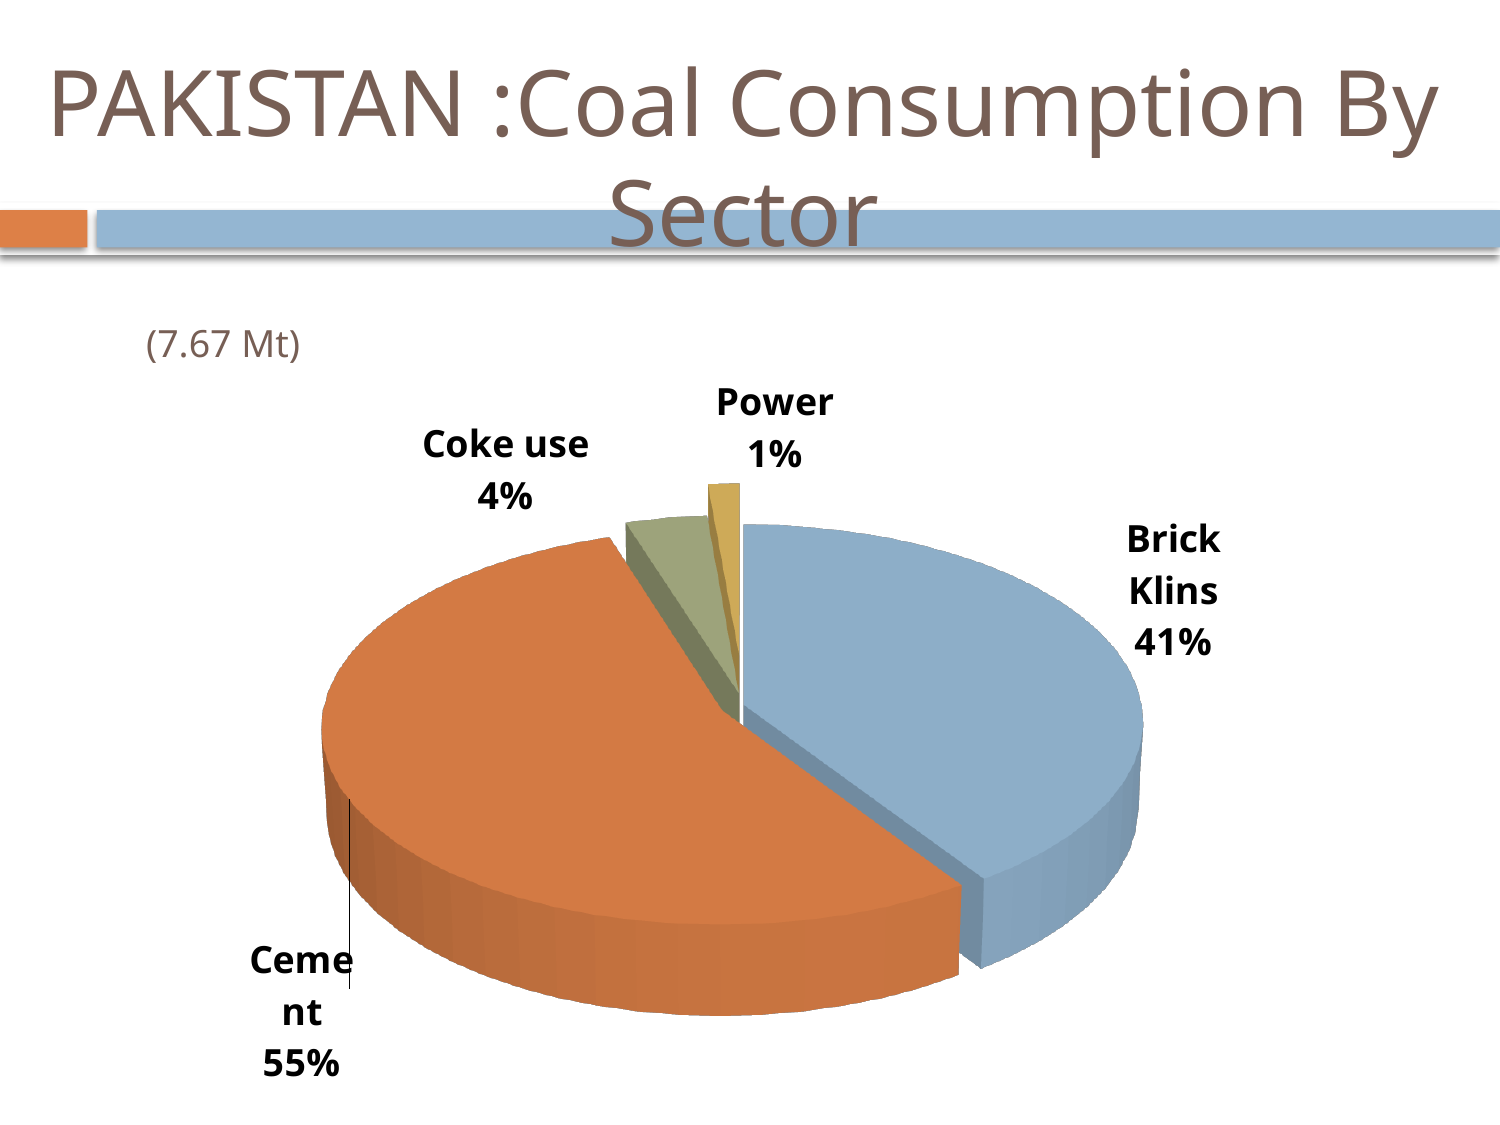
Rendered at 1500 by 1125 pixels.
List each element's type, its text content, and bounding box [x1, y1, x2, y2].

chart [187, 374, 1301, 1088]
text_box (7.67 Mt) [131, 312, 316, 373]
text_box PAKISTAN :Coal Consumption By Sector [0, 37, 1488, 273]
